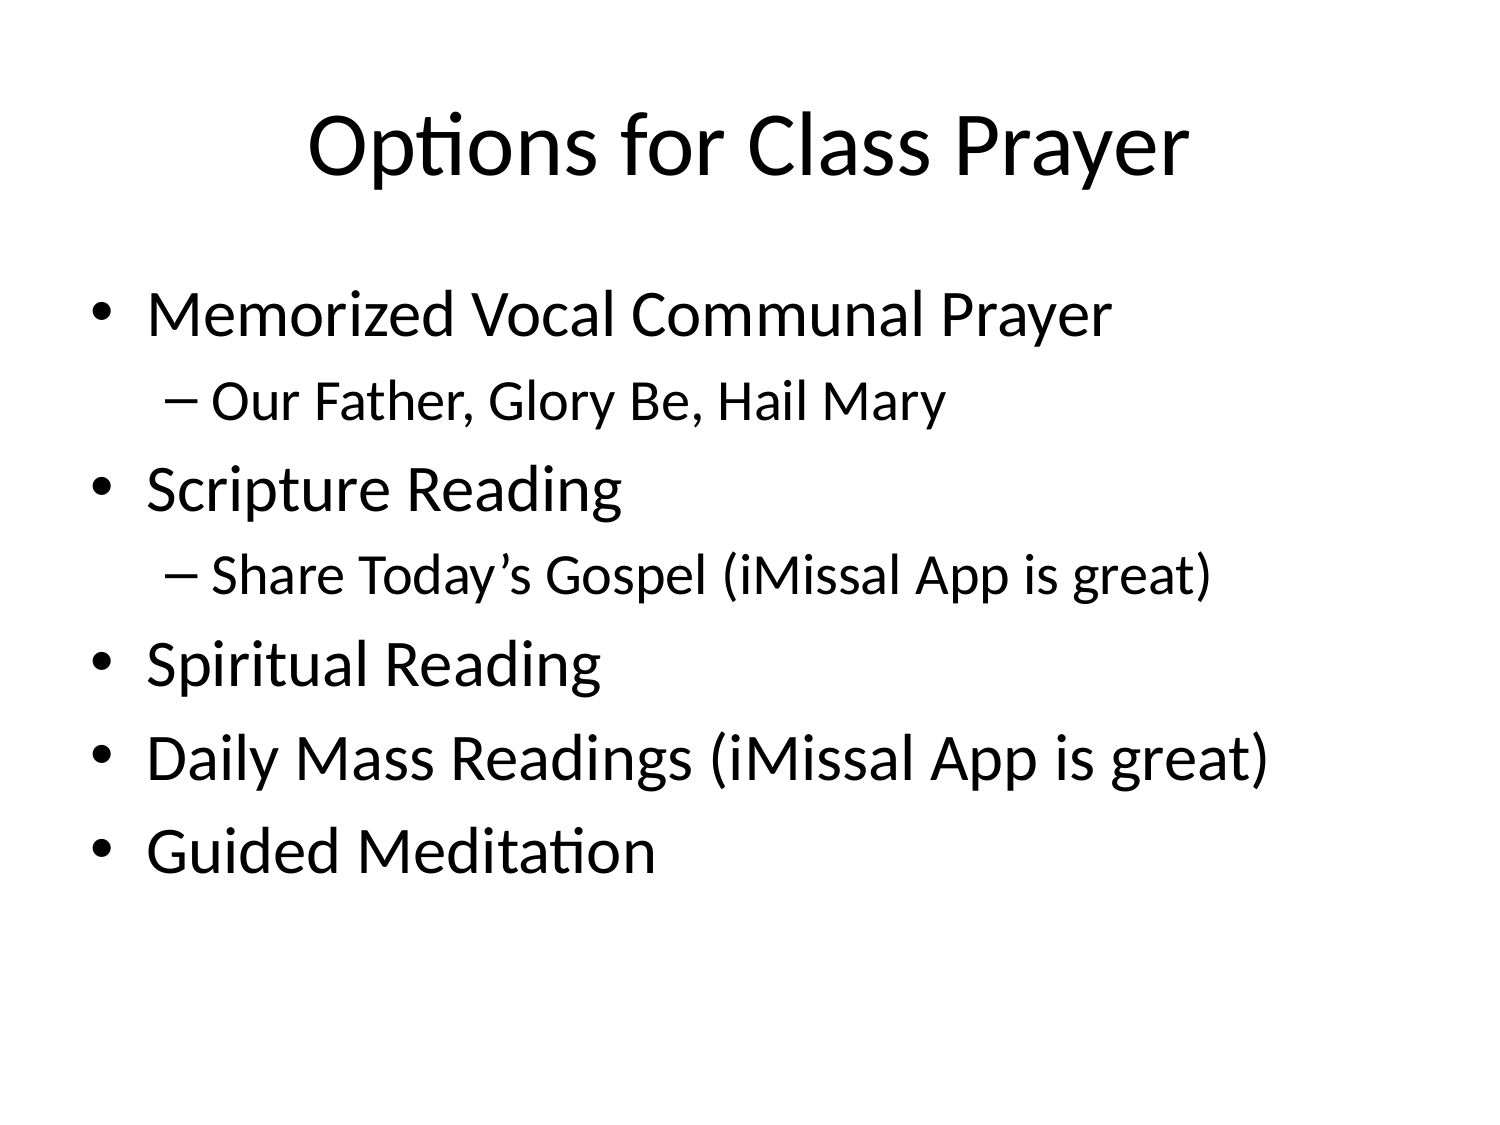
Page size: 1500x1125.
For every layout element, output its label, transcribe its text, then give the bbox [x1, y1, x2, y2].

title Options for Class Prayer [75, 45, 1425, 233]
list Memorized Vocal Communal Prayer Our Father, Glory Be, Hail Mary Scripture Reading Share Today’s Gospel (iMissal App is great) Spiritual Reading Daily Mass Readings (iMissal App is great) Guided Meditation [75, 262, 1425, 1005]
